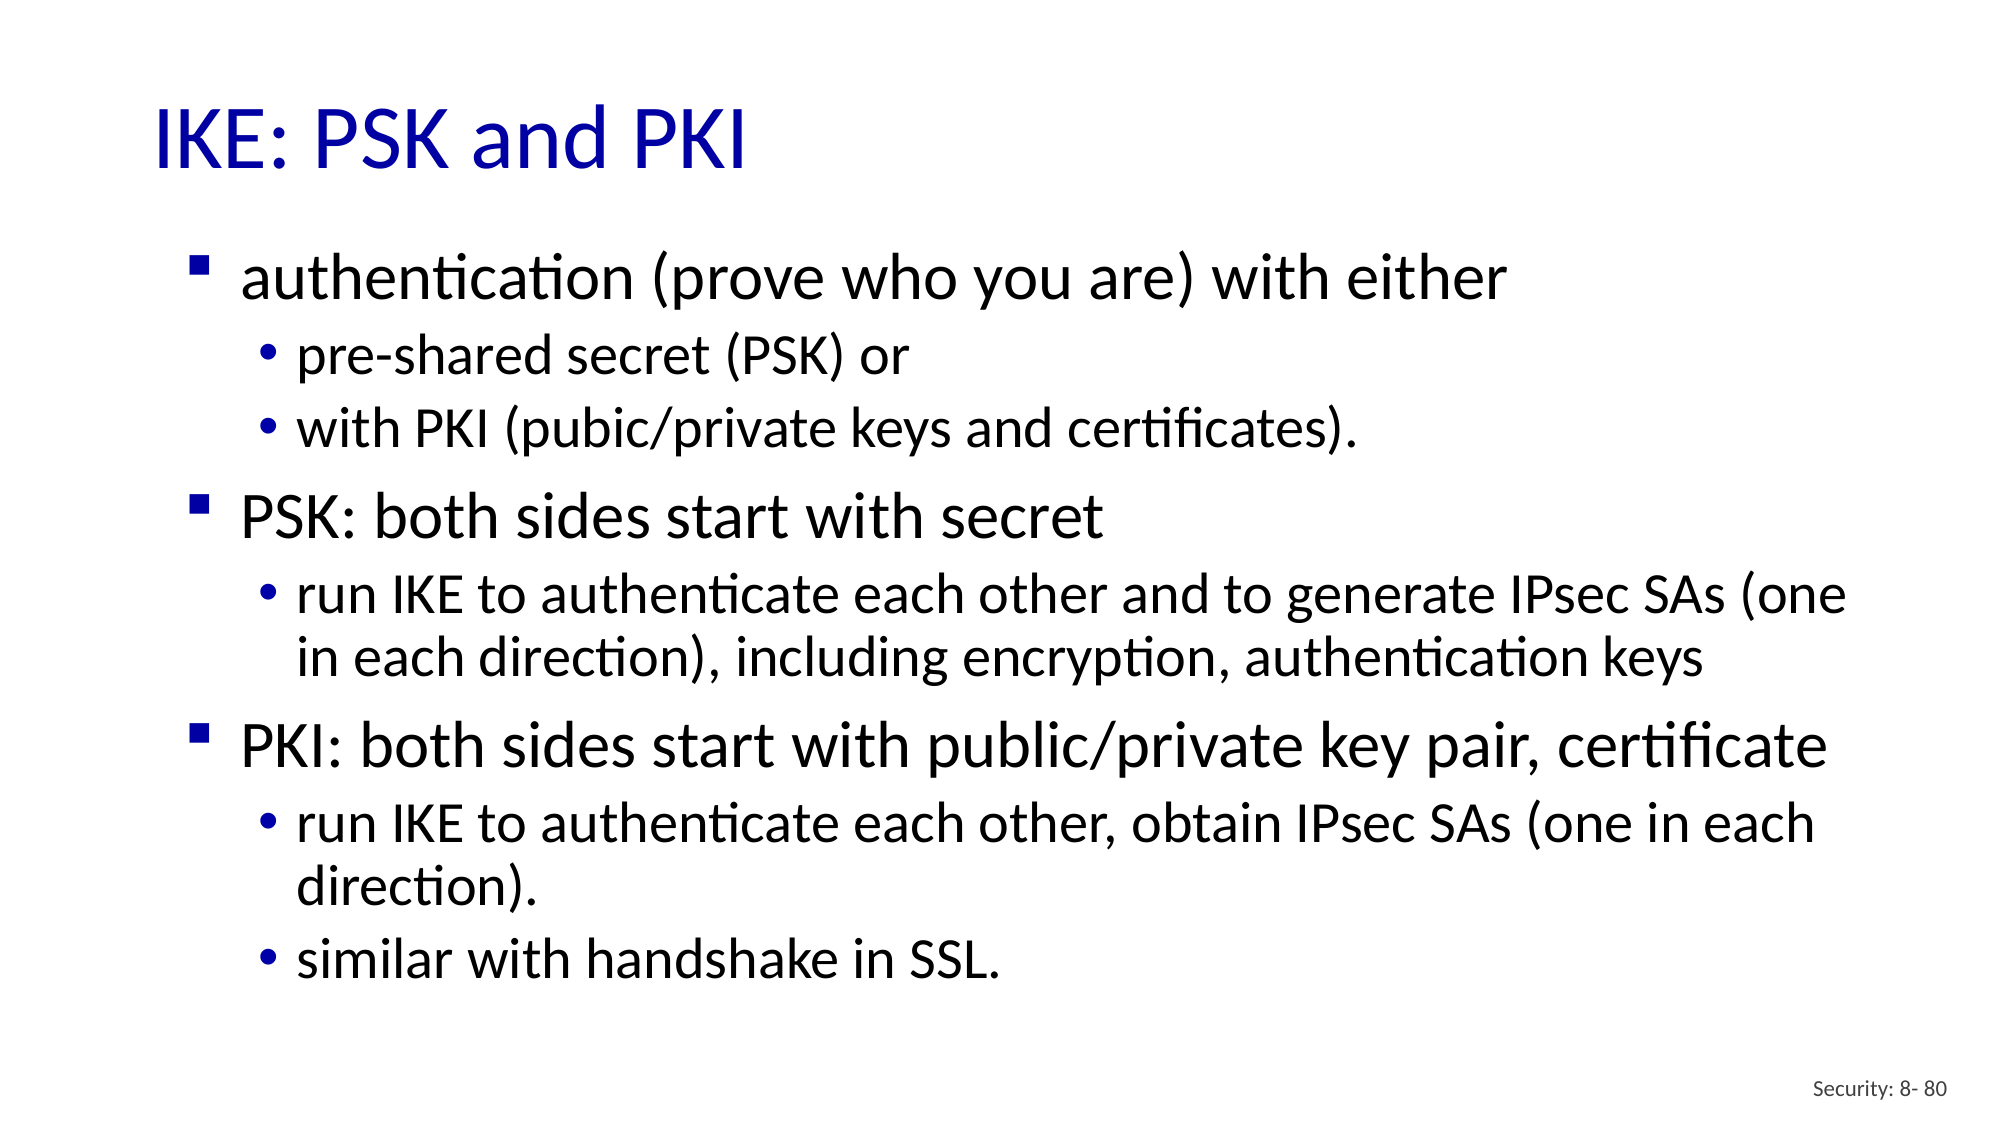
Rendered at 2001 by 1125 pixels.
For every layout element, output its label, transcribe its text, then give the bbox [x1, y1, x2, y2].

text_box IKE: PSK and PKI [137, 65, 1863, 213]
slide_number Security: 8- 80 [1512, 1056, 1963, 1117]
text_box authentication (prove who you are) with either pre-shared secret (PSK) or with PKI (pubic/private keys and certificates). PSK: both sides start with secret run IKE to authenticate each other and to generate IPsec SAs (one in each direction), including encryption, authentication keys PKI: both sides start with public/private key pair, certificate run IKE to authenticate each other, obtain IPsec SAs (one in each direction). similar with handshake in SSL. [167, 233, 1907, 1042]
